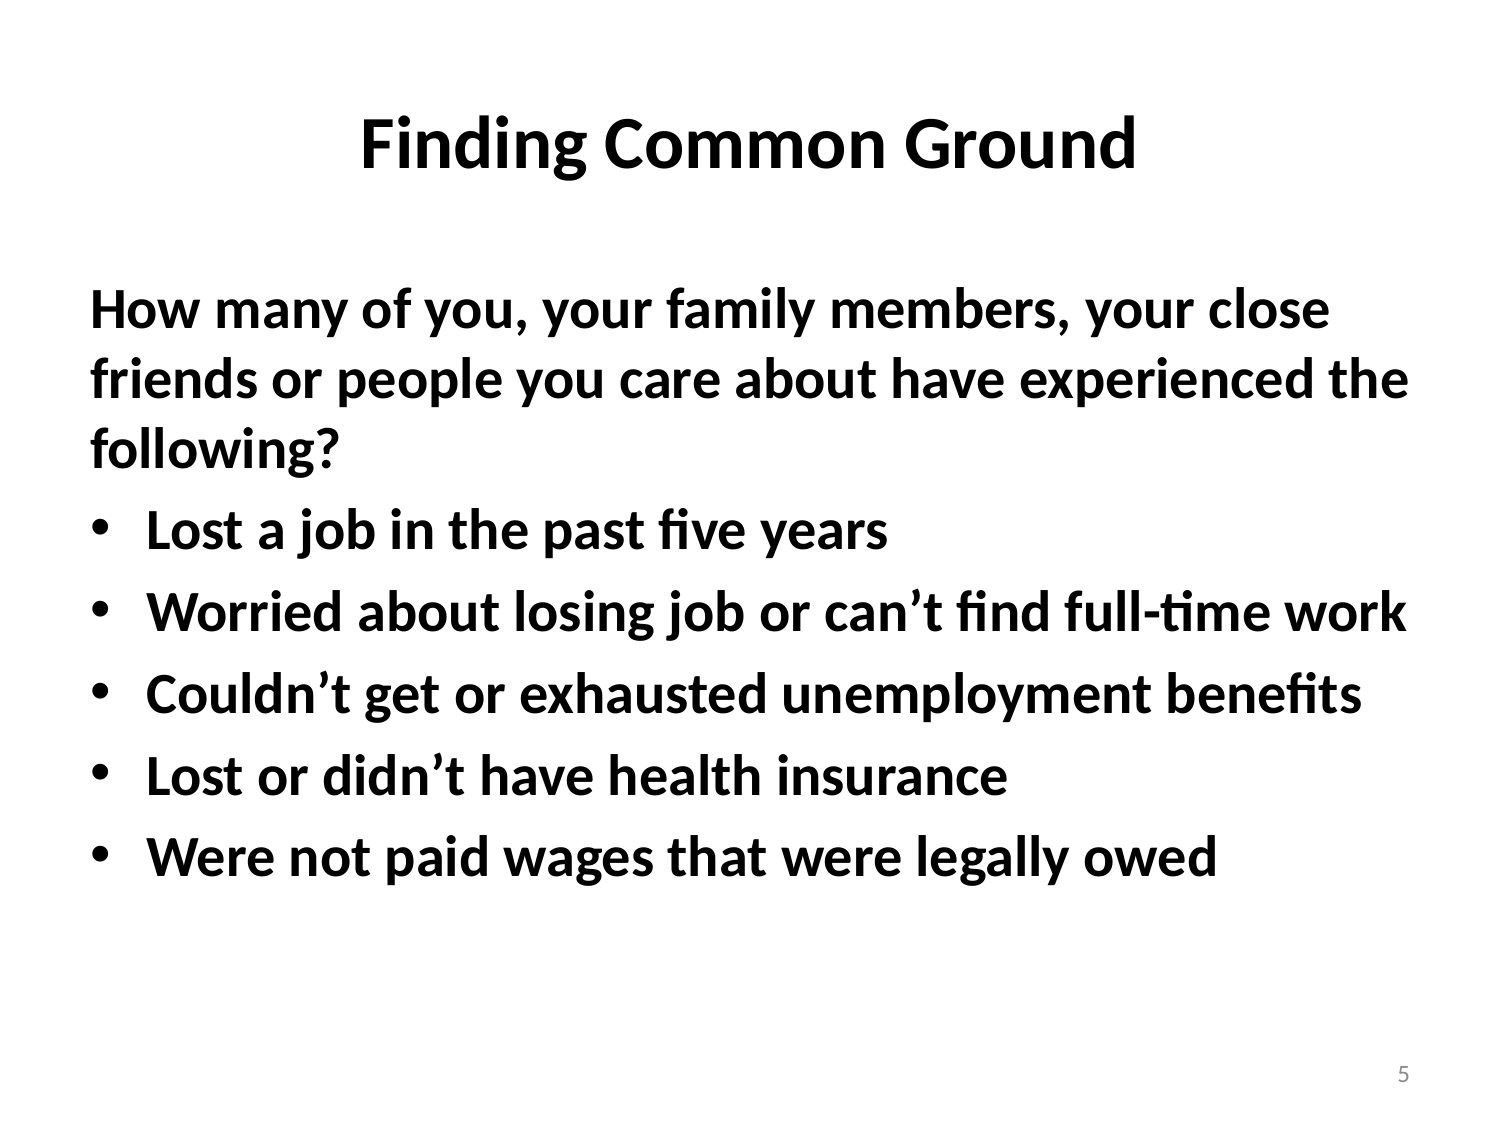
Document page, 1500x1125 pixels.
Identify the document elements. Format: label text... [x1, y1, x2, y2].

slide_number 5 [1074, 1042, 1425, 1103]
list How many of you, your family members, your close friends or people you care about have experienced the following? Lost a job in the past five years Worried about losing job or can’t find full-time work Couldn’t get or exhausted unemployment benefits Lost or didn’t have health insurance Were not paid wages that were legally owed [75, 262, 1425, 1005]
title Finding Common Ground [75, 45, 1425, 233]
